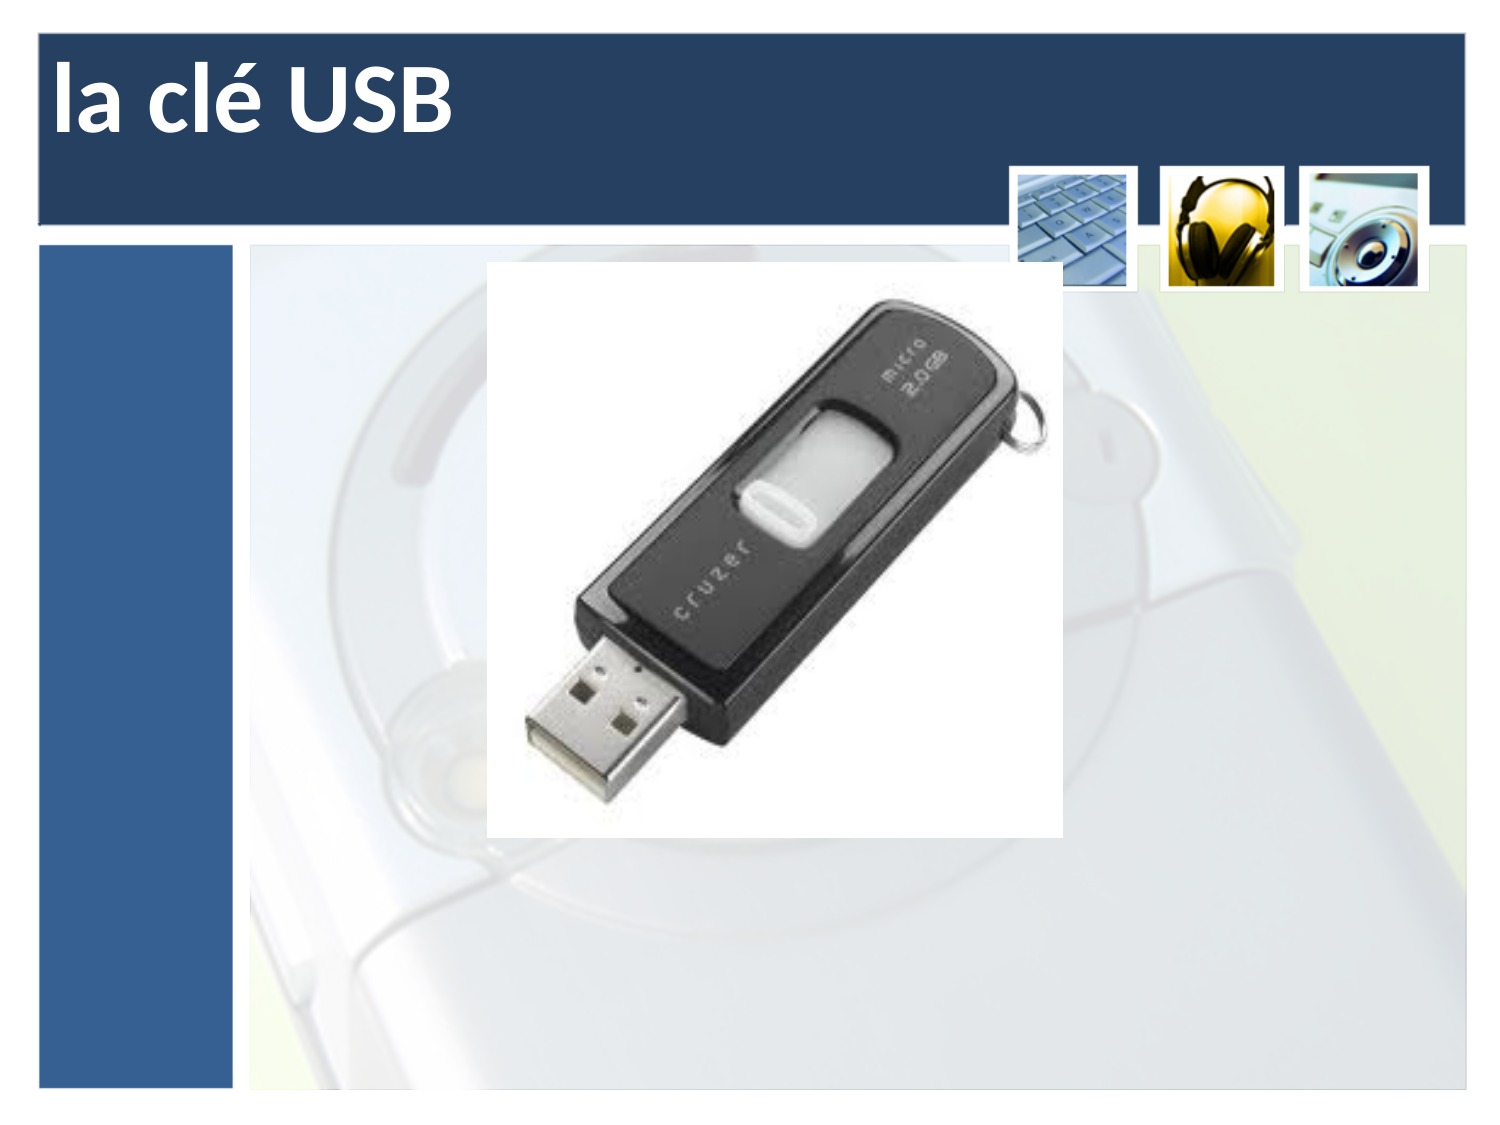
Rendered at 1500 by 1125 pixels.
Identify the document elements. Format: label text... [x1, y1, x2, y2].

picture [0, 0, 1500, 1125]
text_box la clé USB [36, 24, 1224, 160]
